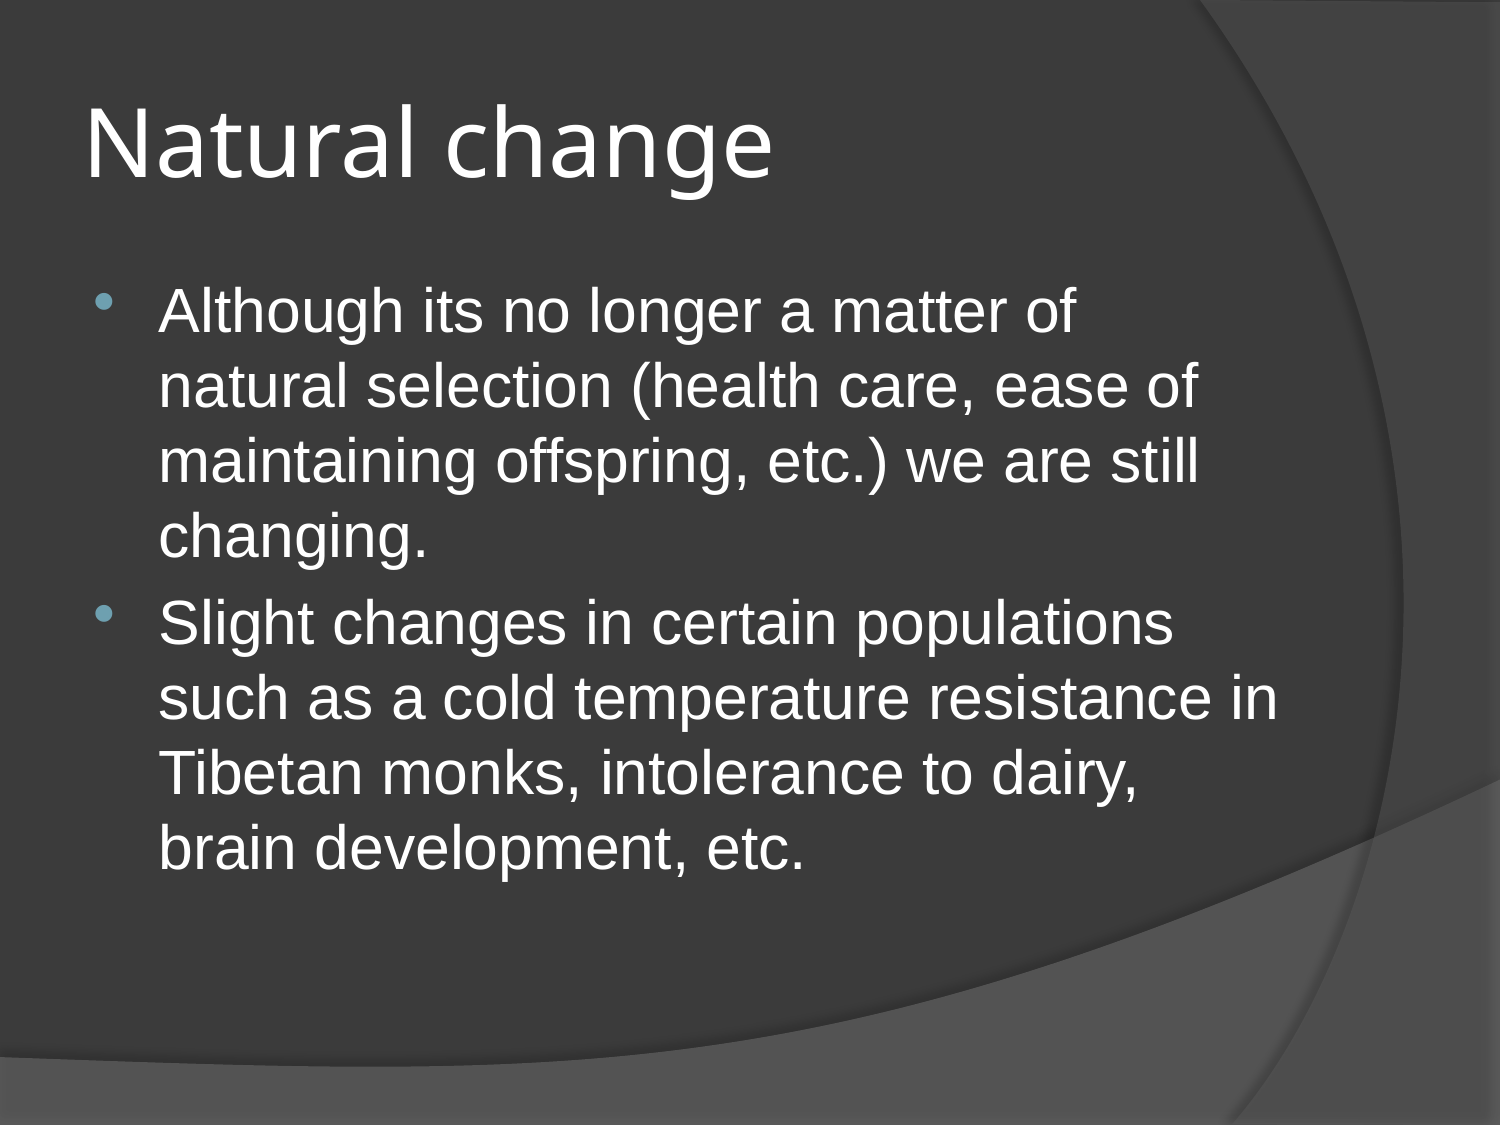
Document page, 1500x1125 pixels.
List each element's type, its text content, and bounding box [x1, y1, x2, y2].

list Although its no longer a matter of natural selection (health care, ease of maintaining offspring, etc.) we are still changing. Slight changes in certain populations such as a cold temperature resistance in Tibetan monks, intolerance to dairy, brain development, etc. [75, 262, 1300, 1005]
title Natural change [75, 45, 1300, 233]
